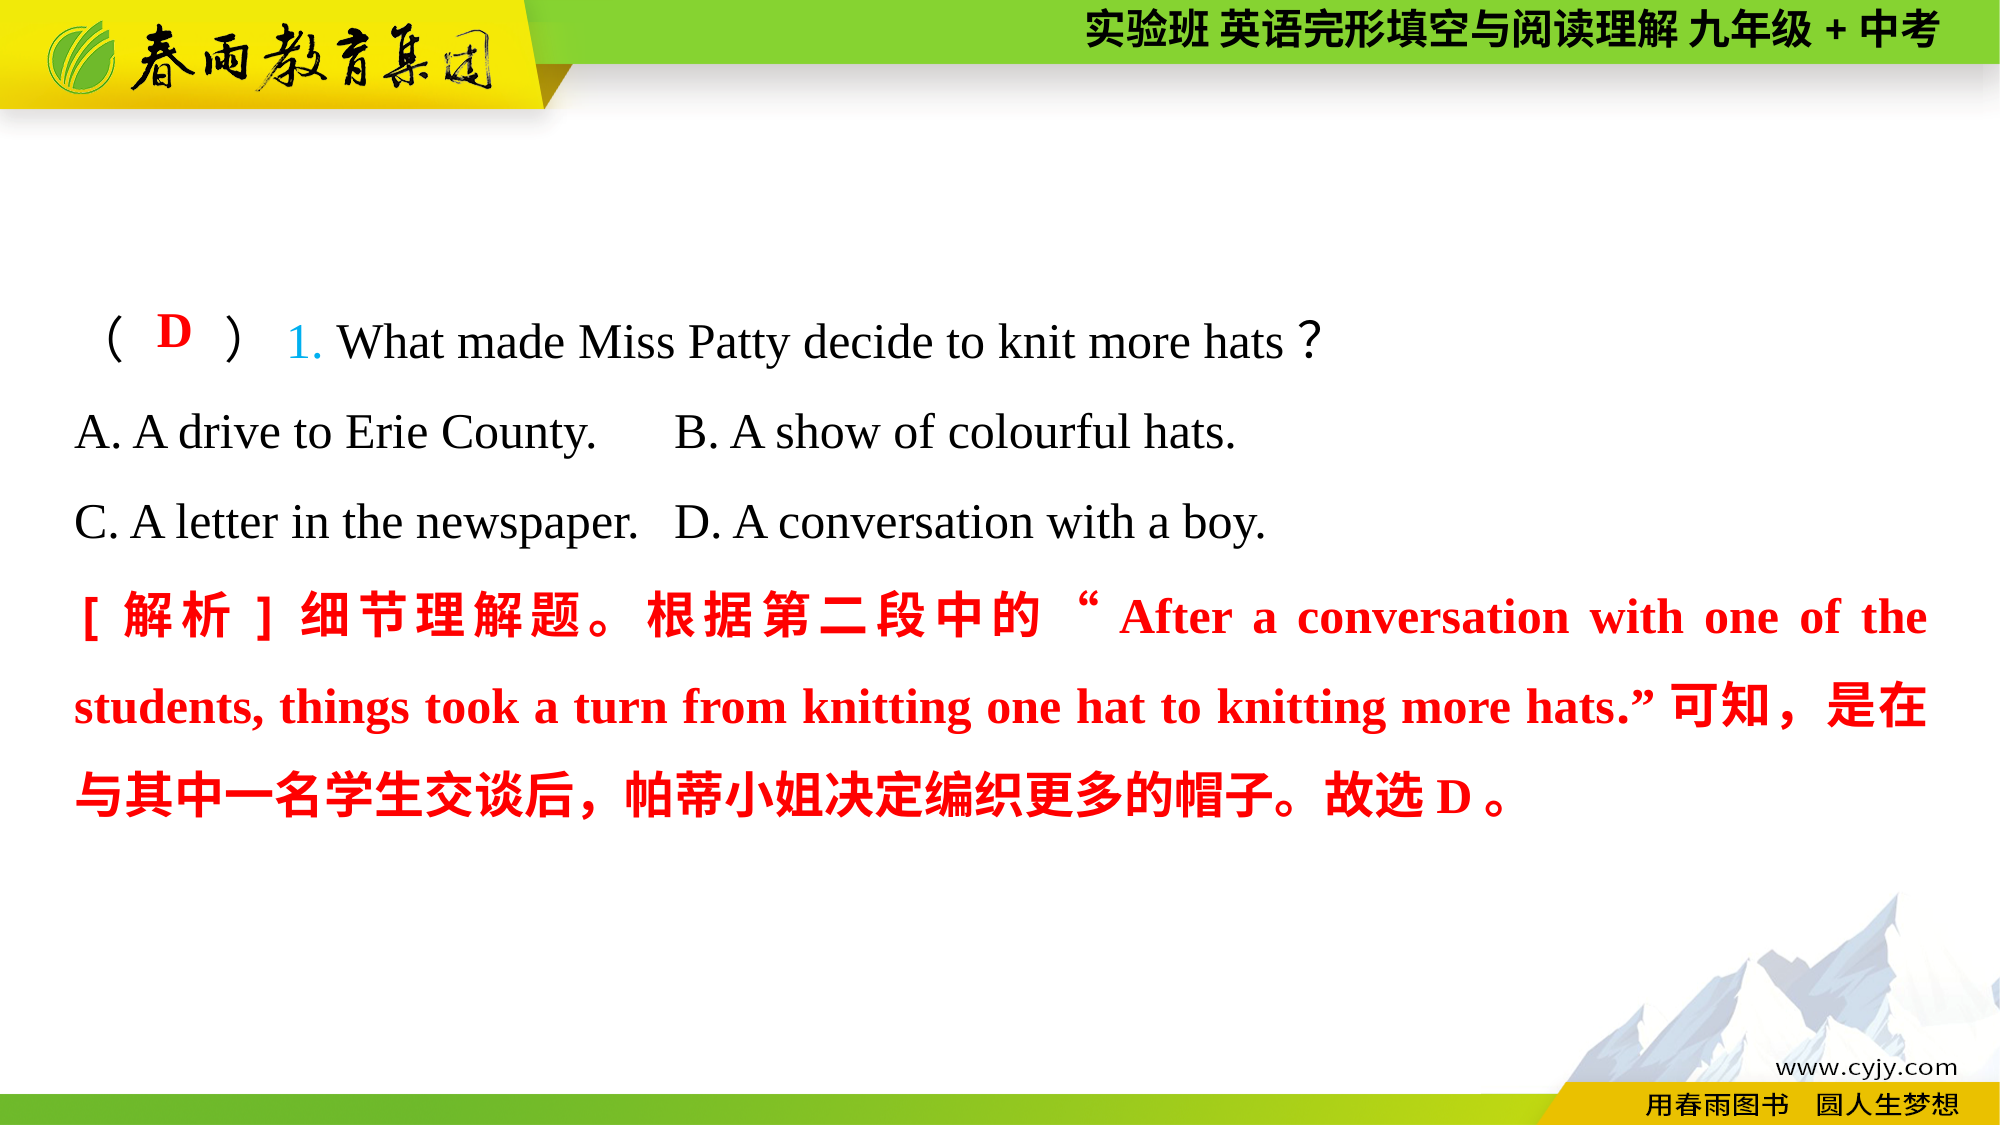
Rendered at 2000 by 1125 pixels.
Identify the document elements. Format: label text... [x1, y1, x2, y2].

picture [0, 0, 2000, 1125]
list （ ）1. What made Miss Patty decide to knit more hats？ A. A drive to Erie County. B. A show of colourful hats. C. A letter in the newspaper. D. A conversation with a boy. [59, 271, 1944, 546]
text_box D [141, 290, 208, 365]
text_box [解析]细节理解题。根据第二段中的“After a conversation with one of the students, things took a turn from knitting one hat to knitting more hats.”可知，是在与其中一名学生交谈后，帕蒂小姐决定编织更多的帽子。故选D。 [59, 546, 1944, 831]
